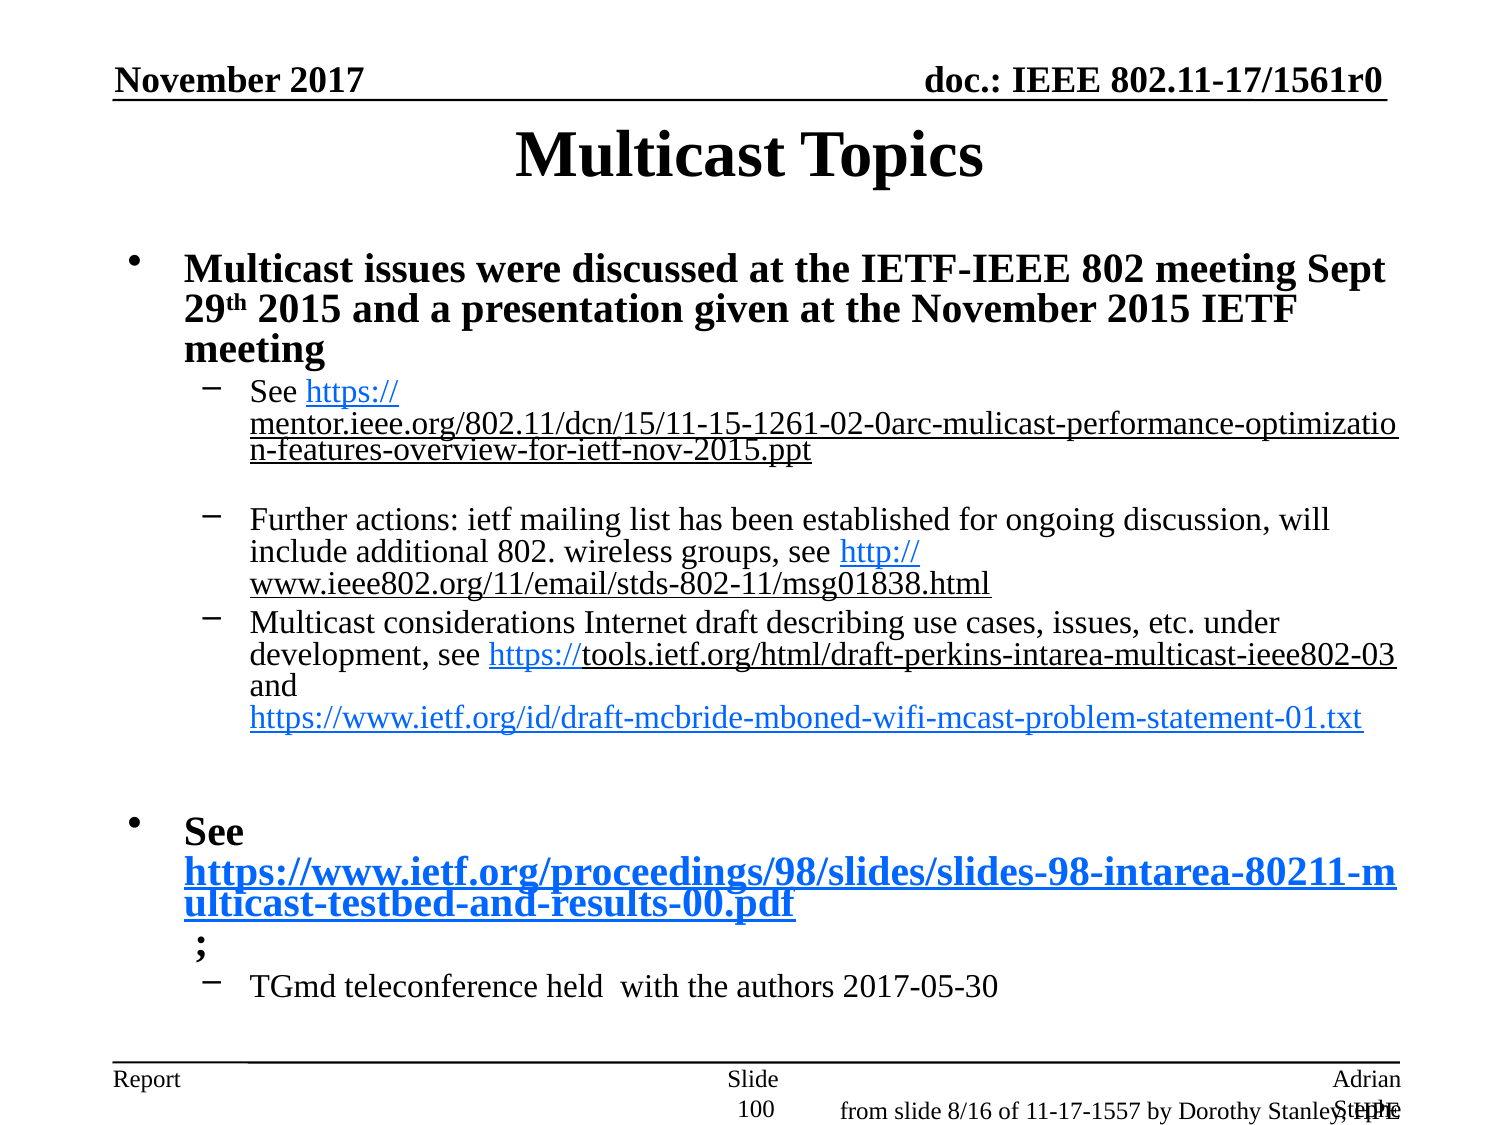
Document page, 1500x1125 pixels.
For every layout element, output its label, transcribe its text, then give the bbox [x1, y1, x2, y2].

footer Adrian Stephens, Intel Corporation [1324, 1061, 1402, 1087]
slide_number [114, 54, 374, 101]
list Multicast issues were discussed at the IETF-IEEE 802 meeting Sept 29th 2015 and a presentation given at the November 2015 IETF meeting See https://mentor.ieee.org/802.11/dcn/15/11-15-1261-02-0arc-mulicast-performance-optimization-features-overview-for-ietf-nov-2015.ppt Further actions: ietf mailing list has been established for ongoing discussion, will include additional 802. wireless groups, see http://www.ieee802.org/11/email/stds-802-11/msg01838.html Multicast considerations Internet draft describing use cases, issues, etc. under development, see https://tools.ietf.org/html/draft-perkins-intarea-multicast-ieee802-03 and https://www.ietf.org/id/draft-mcbride-mboned-wifi-mcast-problem-statement-01.txt See https://www.ietf.org/proceedings/98/slides/slides-98-intarea-80211-multicast-testbed-and-results-00.pdf ; TGmd teleconference held with the authors 2017-05-30 [112, 212, 1425, 1050]
slide_number Slide 100 [711, 1061, 801, 1093]
title Multicast Topics [112, 62, 1388, 212]
text_box from slide 8/16 of 11-17-1557 by Dorothy Stanley, HPE [343, 1087, 1417, 1125]
